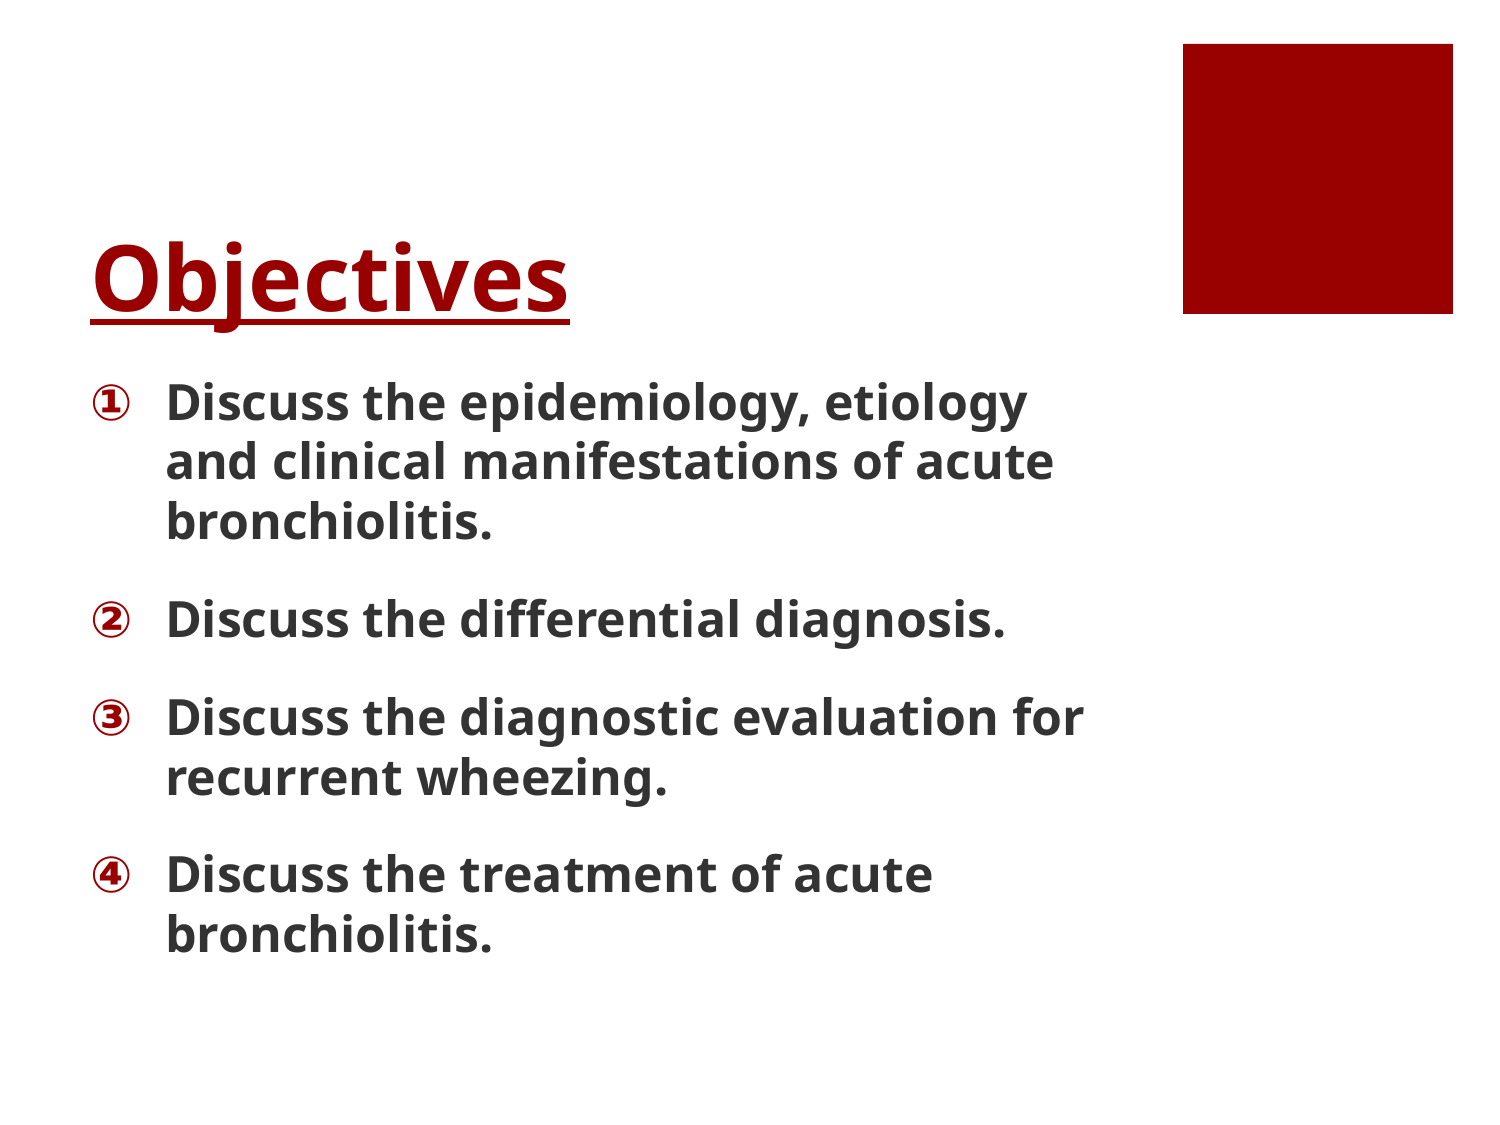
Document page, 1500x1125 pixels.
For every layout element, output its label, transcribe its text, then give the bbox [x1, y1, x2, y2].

title Objectives [75, 149, 1143, 338]
list Discuss the epidemiology, etiology and clinical manifestations of acute bronchiolitis. Discuss the differential diagnosis. Discuss the diagnostic evaluation for recurrent wheezing. Discuss the treatment of acute bronchiolitis. [75, 362, 1143, 1005]
